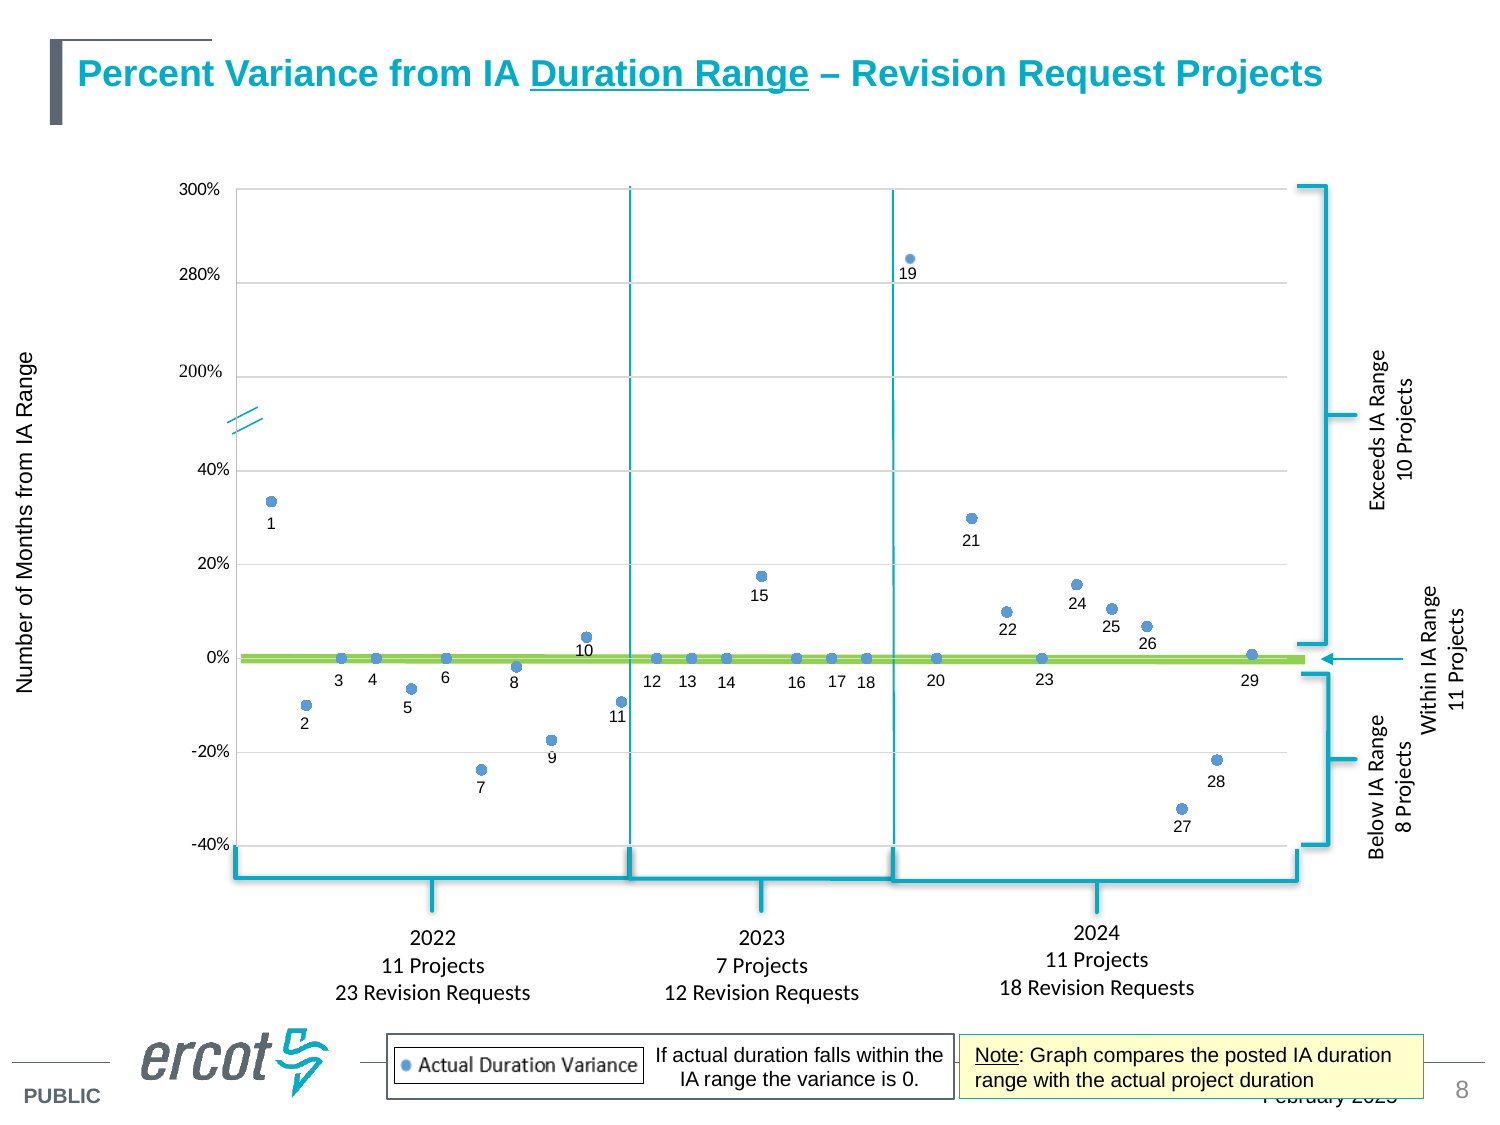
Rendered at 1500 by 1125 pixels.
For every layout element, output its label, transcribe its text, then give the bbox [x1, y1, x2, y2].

text_box [1320, 673, 1356, 845]
chart [160, 126, 1316, 870]
text_box 2023 7 Projects 12 Revision Requests [642, 915, 882, 1013]
text_box Within IA Range 11 Projects [1405, 555, 1476, 766]
text_box 2022 11 Projects 23 Revision Requests [275, 915, 591, 1013]
picture [394, 1047, 644, 1085]
picture [137, 1024, 332, 1100]
text_box 2024 11 Projects 18 Revision Requests [977, 910, 1217, 1008]
text_box [385, 1032, 956, 1101]
text_box Note: Graph compares the posted IA duration range with the actual project duration [959, 1034, 1424, 1099]
slide_number 8 [1431, 1070, 1494, 1107]
text_box Exceeds IA Range 10 Projects [1354, 311, 1424, 551]
text_box [1320, 186, 1356, 644]
text_box Number of Months from IA Range [1, 333, 44, 712]
text_box If actual duration falls within the IA range the variance is 0. [629, 1033, 970, 1099]
title Percent Variance from IA Duration Range – Revision Request Projects [62, 41, 1388, 116]
text_box Below IA Range 8 Projects [1353, 700, 1423, 876]
